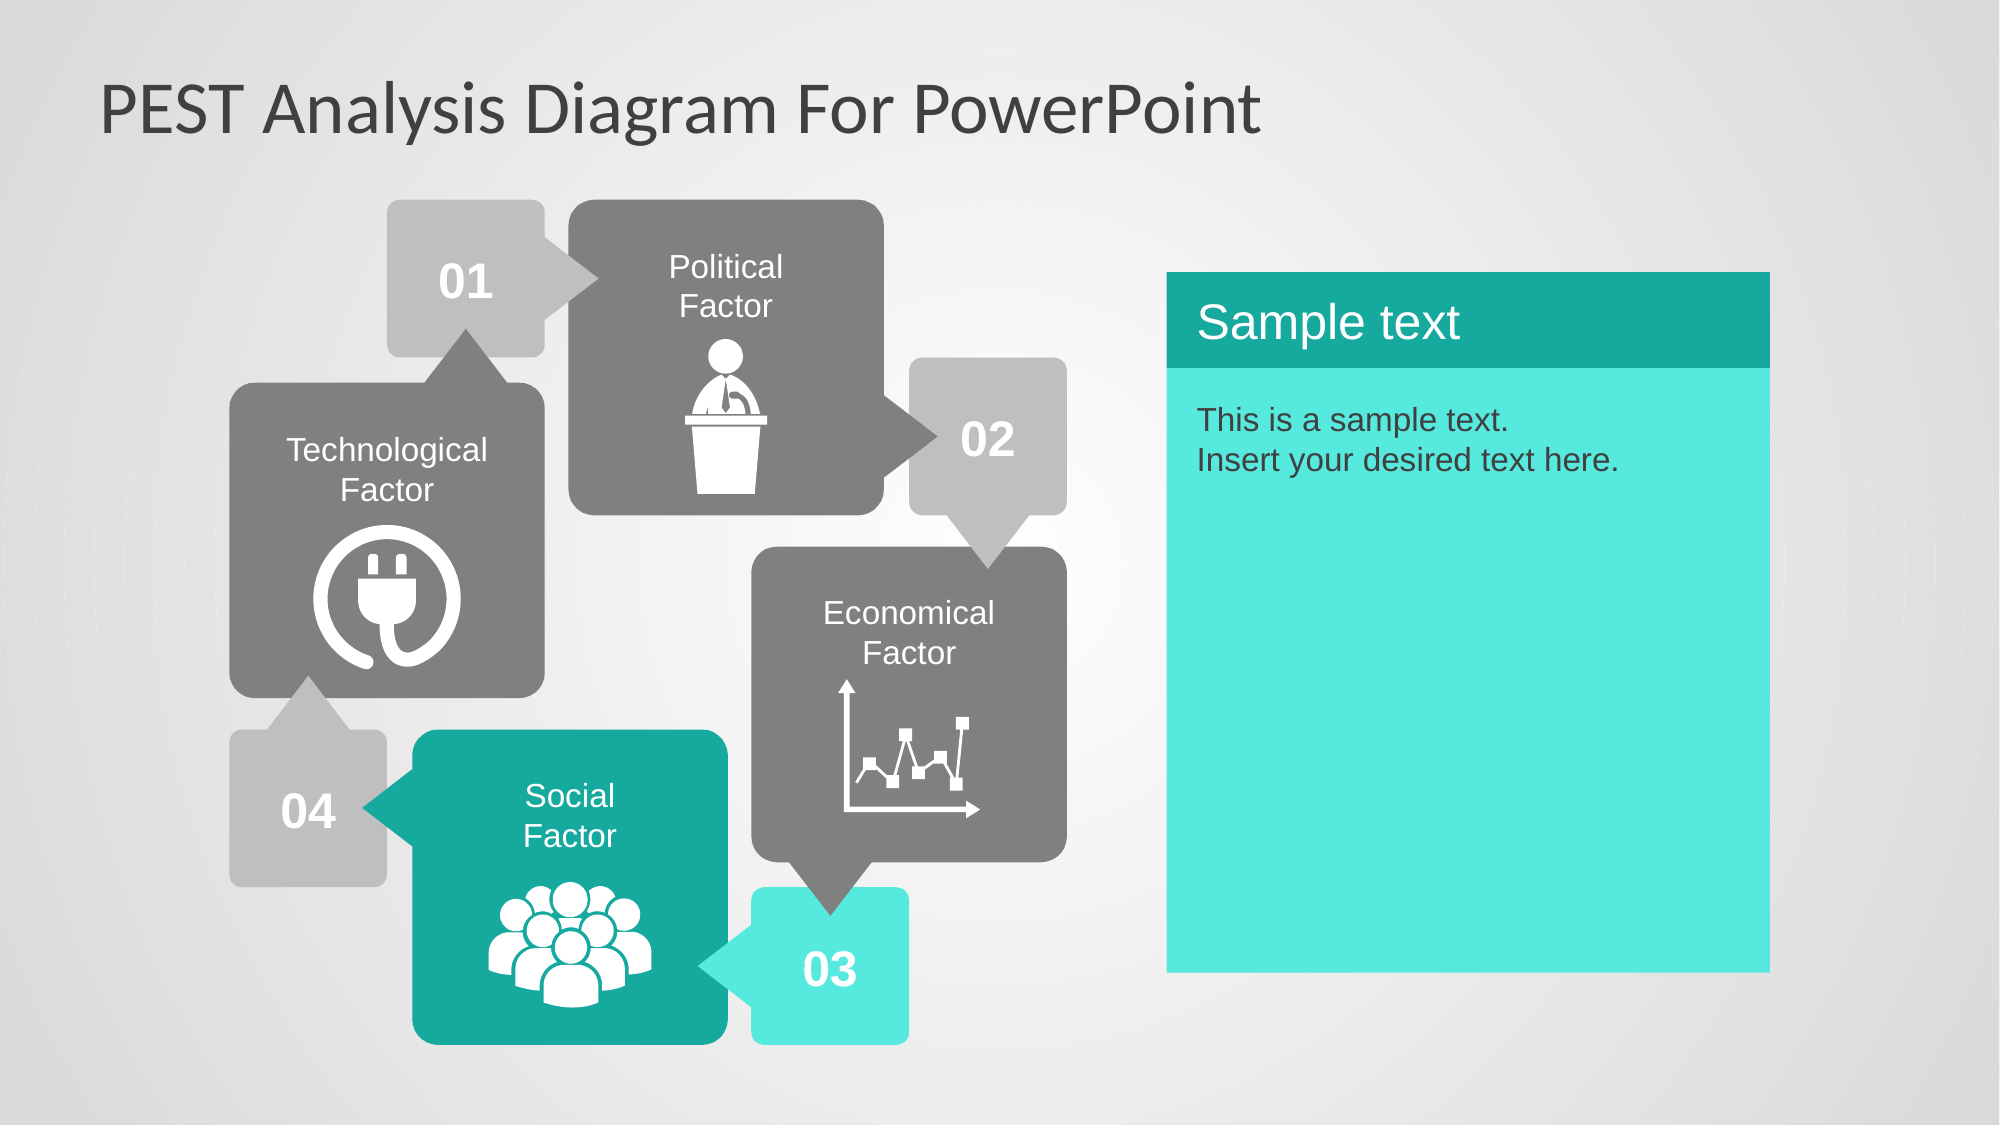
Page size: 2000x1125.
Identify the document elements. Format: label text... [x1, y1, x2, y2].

text_box [266, 675, 350, 784]
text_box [313, 524, 461, 670]
text_box Political Factor [568, 199, 884, 516]
text_box 04 [229, 729, 387, 888]
text_box Economical Factor [751, 546, 1067, 863]
text_box [362, 769, 463, 847]
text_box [837, 678, 981, 819]
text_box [488, 881, 652, 1008]
text_box 02 [909, 357, 1067, 516]
title PEST Analysis Diagram For PowerPoint [99, 45, 1900, 162]
text_box This is a sample text. Insert your desired text here. [1165, 366, 1772, 975]
text_box Technological Factor [229, 382, 545, 699]
text_box Sample text [1165, 270, 1772, 367]
text_box [424, 328, 508, 437]
text_box [788, 807, 872, 916]
text_box [490, 237, 599, 320]
text_box [829, 395, 938, 478]
text_box [697, 924, 806, 1008]
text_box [684, 338, 768, 495]
text_box [946, 461, 1030, 569]
text_box Social Factor [412, 729, 728, 1045]
text_box 01 [386, 199, 545, 358]
text_box 03 [751, 887, 910, 1045]
